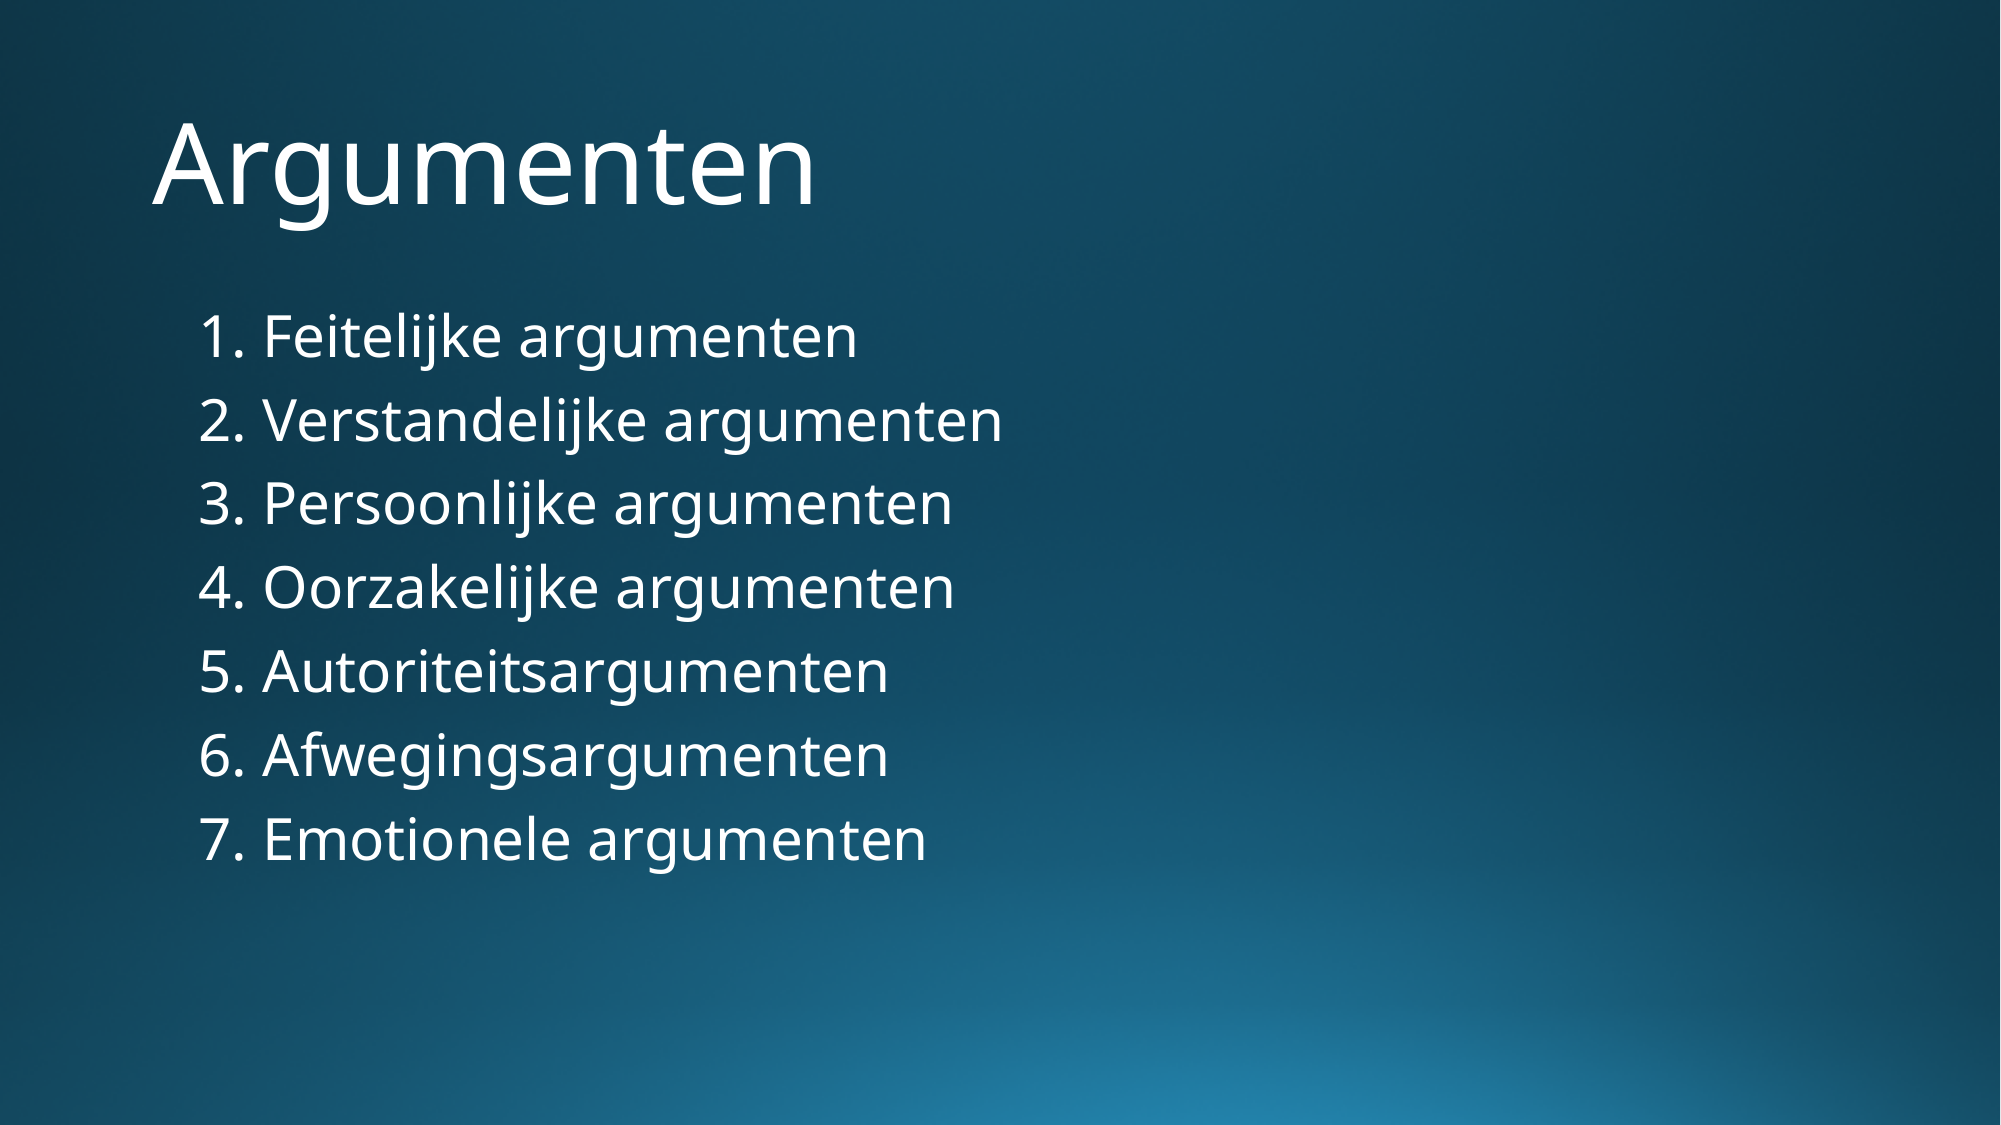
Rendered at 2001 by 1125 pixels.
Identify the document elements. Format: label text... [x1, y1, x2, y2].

title Argumenten [137, 59, 1863, 278]
picture [0, 0, 2001, 1125]
list 1. Feitelijke argumenten 2. Verstandelijke argumenten 3. Persoonlijke argumenten 4. Oorzakelijke argumenten 5. Autoriteitsargumenten 6. Afwegingsargumenten 7. Emotionele argumenten [183, 299, 1863, 1014]
